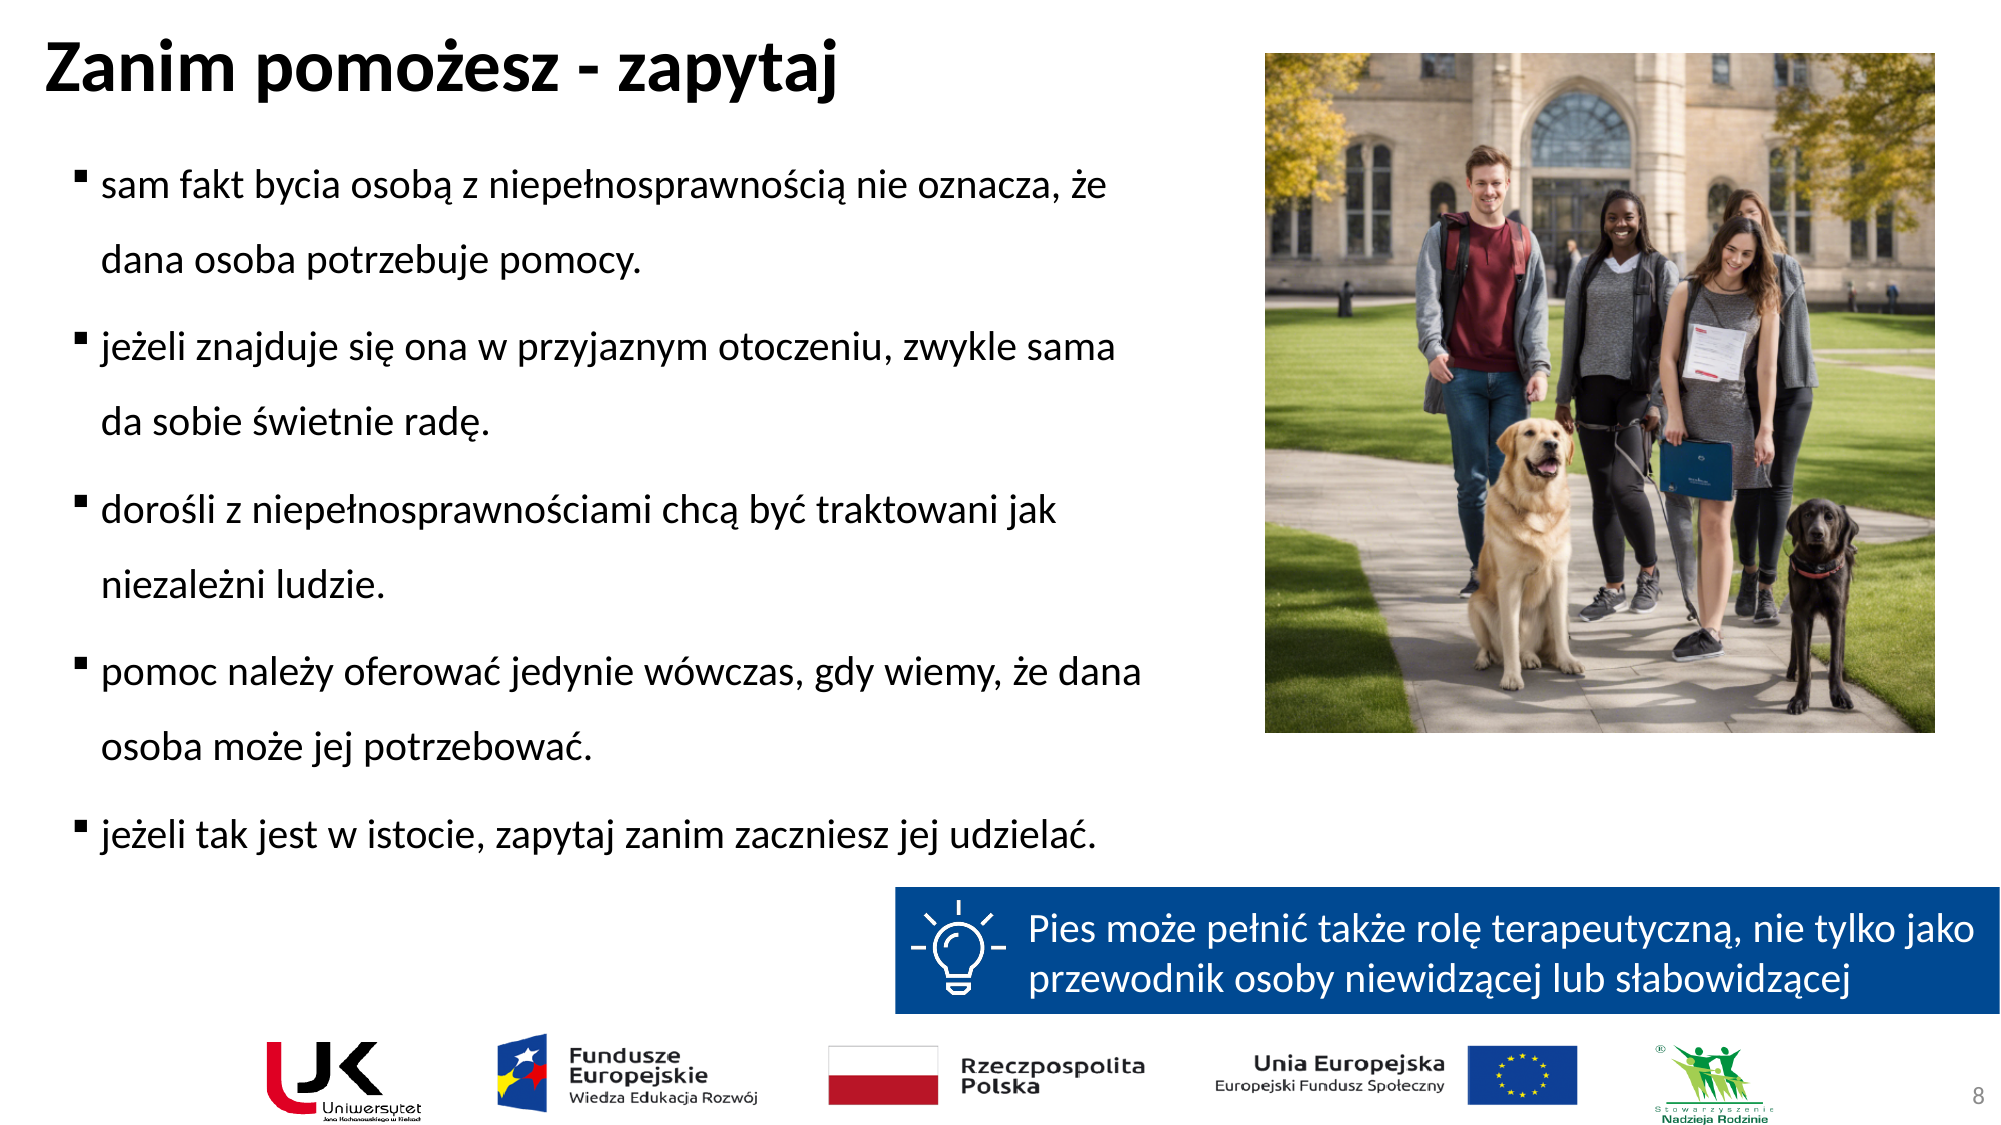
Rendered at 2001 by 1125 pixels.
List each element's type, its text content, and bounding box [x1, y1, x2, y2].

picture [266, 1042, 421, 1122]
title Zanim pomożesz - zapytaj [32, 0, 1566, 114]
picture [1655, 1044, 1774, 1065]
picture [895, 884, 1022, 1011]
picture [463, 1004, 1613, 1125]
list sam fakt bycia osobą z niepełnosprawnością nie oznacza, że dana osoba potrzebuje pomocy. jeżeli znajduje się ona w przyjaznym otoczeniu, zwykle sama da sobie świetnie radę. dorośli z niepełnosprawnościami chcą być traktowani jak niezależni ludzie. pomoc należy oferować jedynie wówczas, gdy wiemy, że dana osoba może jej potrzebować. jeżeli tak jest w istocie, zapytaj zanim zaczniesz jej udzielać. [29, 125, 1178, 852]
picture [1265, 53, 1935, 733]
slide_number 8 [1550, 1065, 2000, 1125]
text_box Pies może pełnić także rolę terapeutyczną, nie tylko jako przewodnik osoby niewidzącej lub słabowidzącej [894, 886, 2000, 1015]
